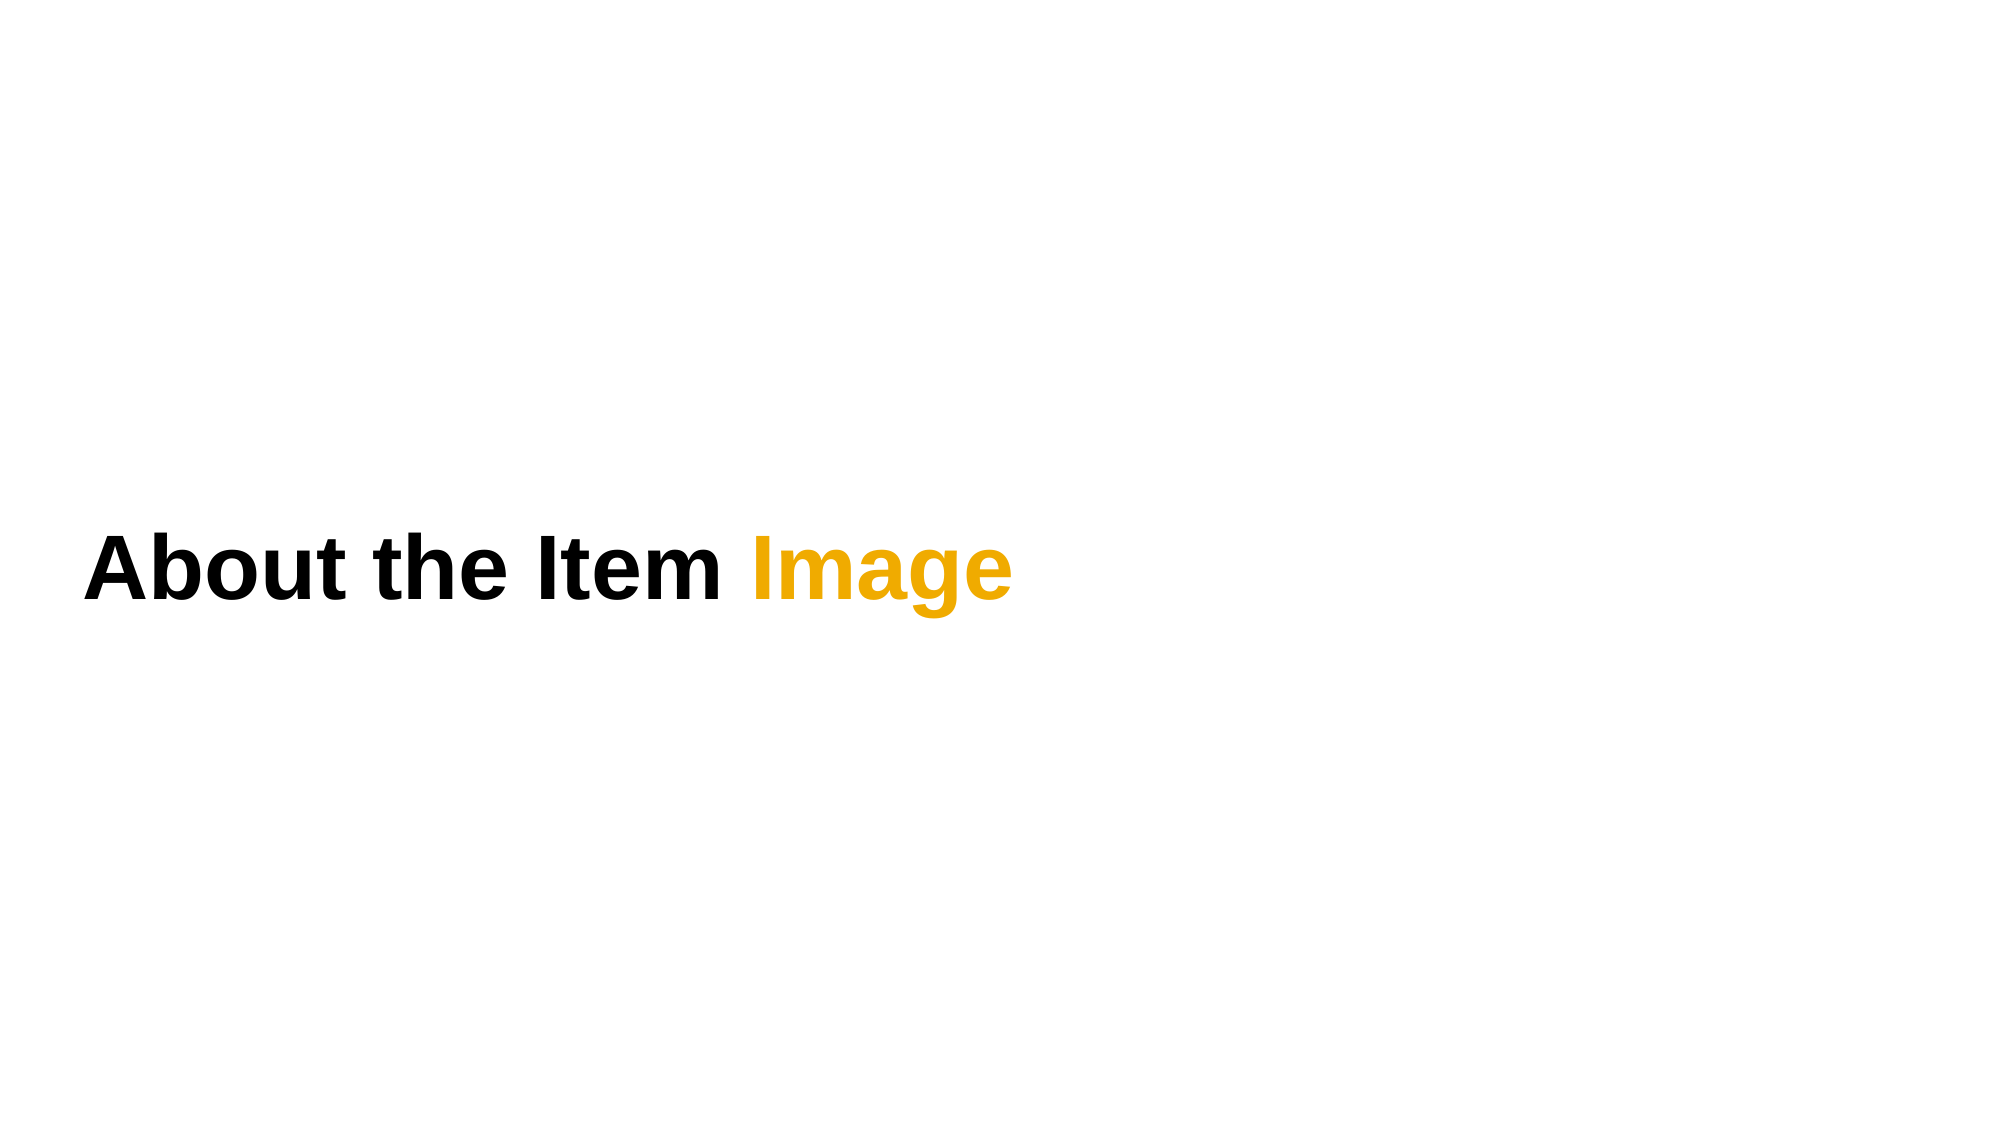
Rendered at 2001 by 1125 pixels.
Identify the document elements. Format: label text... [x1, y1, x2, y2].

title About the Item Image [82, 506, 1918, 619]
